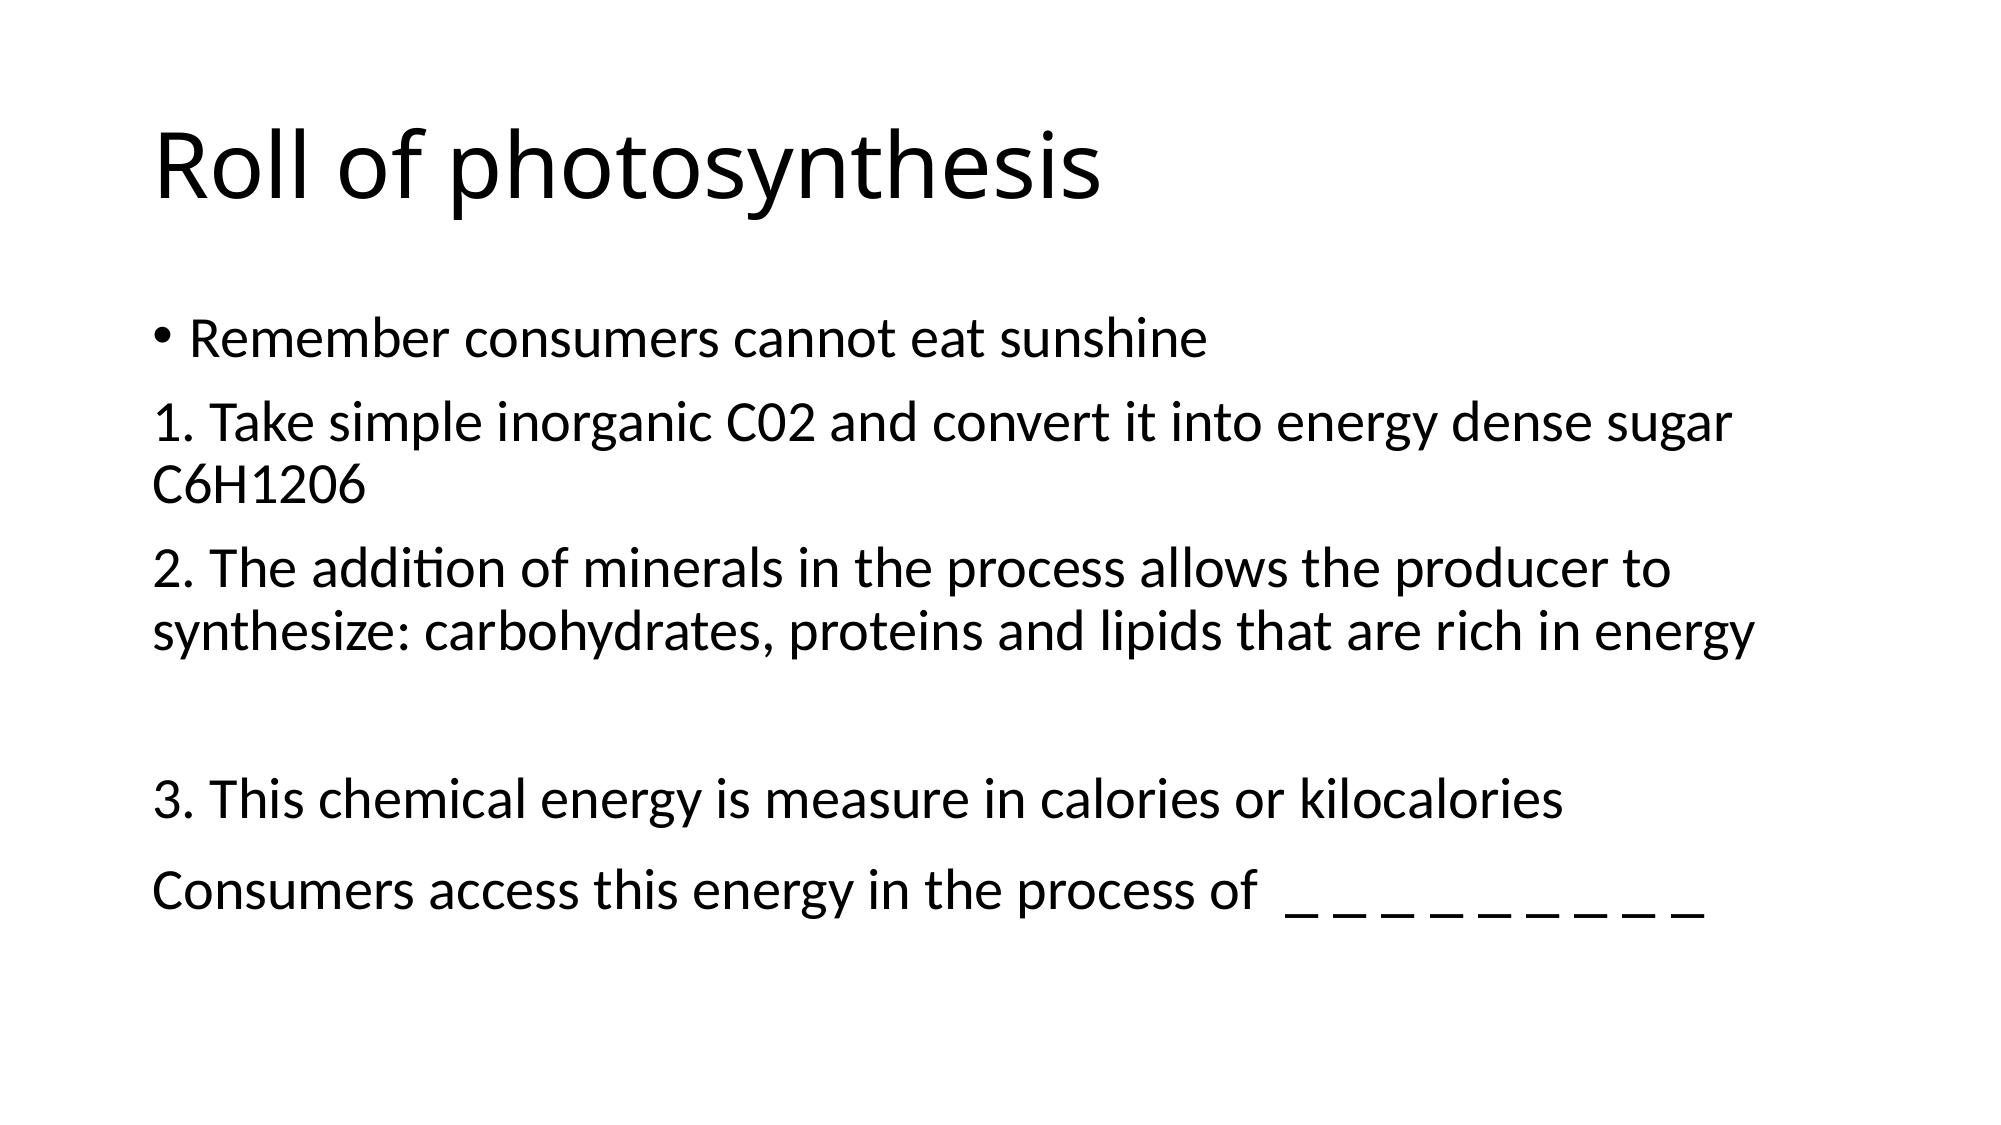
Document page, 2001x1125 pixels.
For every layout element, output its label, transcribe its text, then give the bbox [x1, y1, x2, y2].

title Roll of photosynthesis [137, 59, 1863, 278]
list Remember consumers cannot eat sunshine 1. Take simple inorganic C02 and convert it into energy dense sugar C6H1206 2. The addition of minerals in the process allows the producer to synthesize: carbohydrates, proteins and lipids that are rich in energy 3. This chemical energy is measure in calories or kilocalories Consumers access this energy in the process of _ _ _ _ _ _ _ _ _ [137, 299, 1863, 1014]
